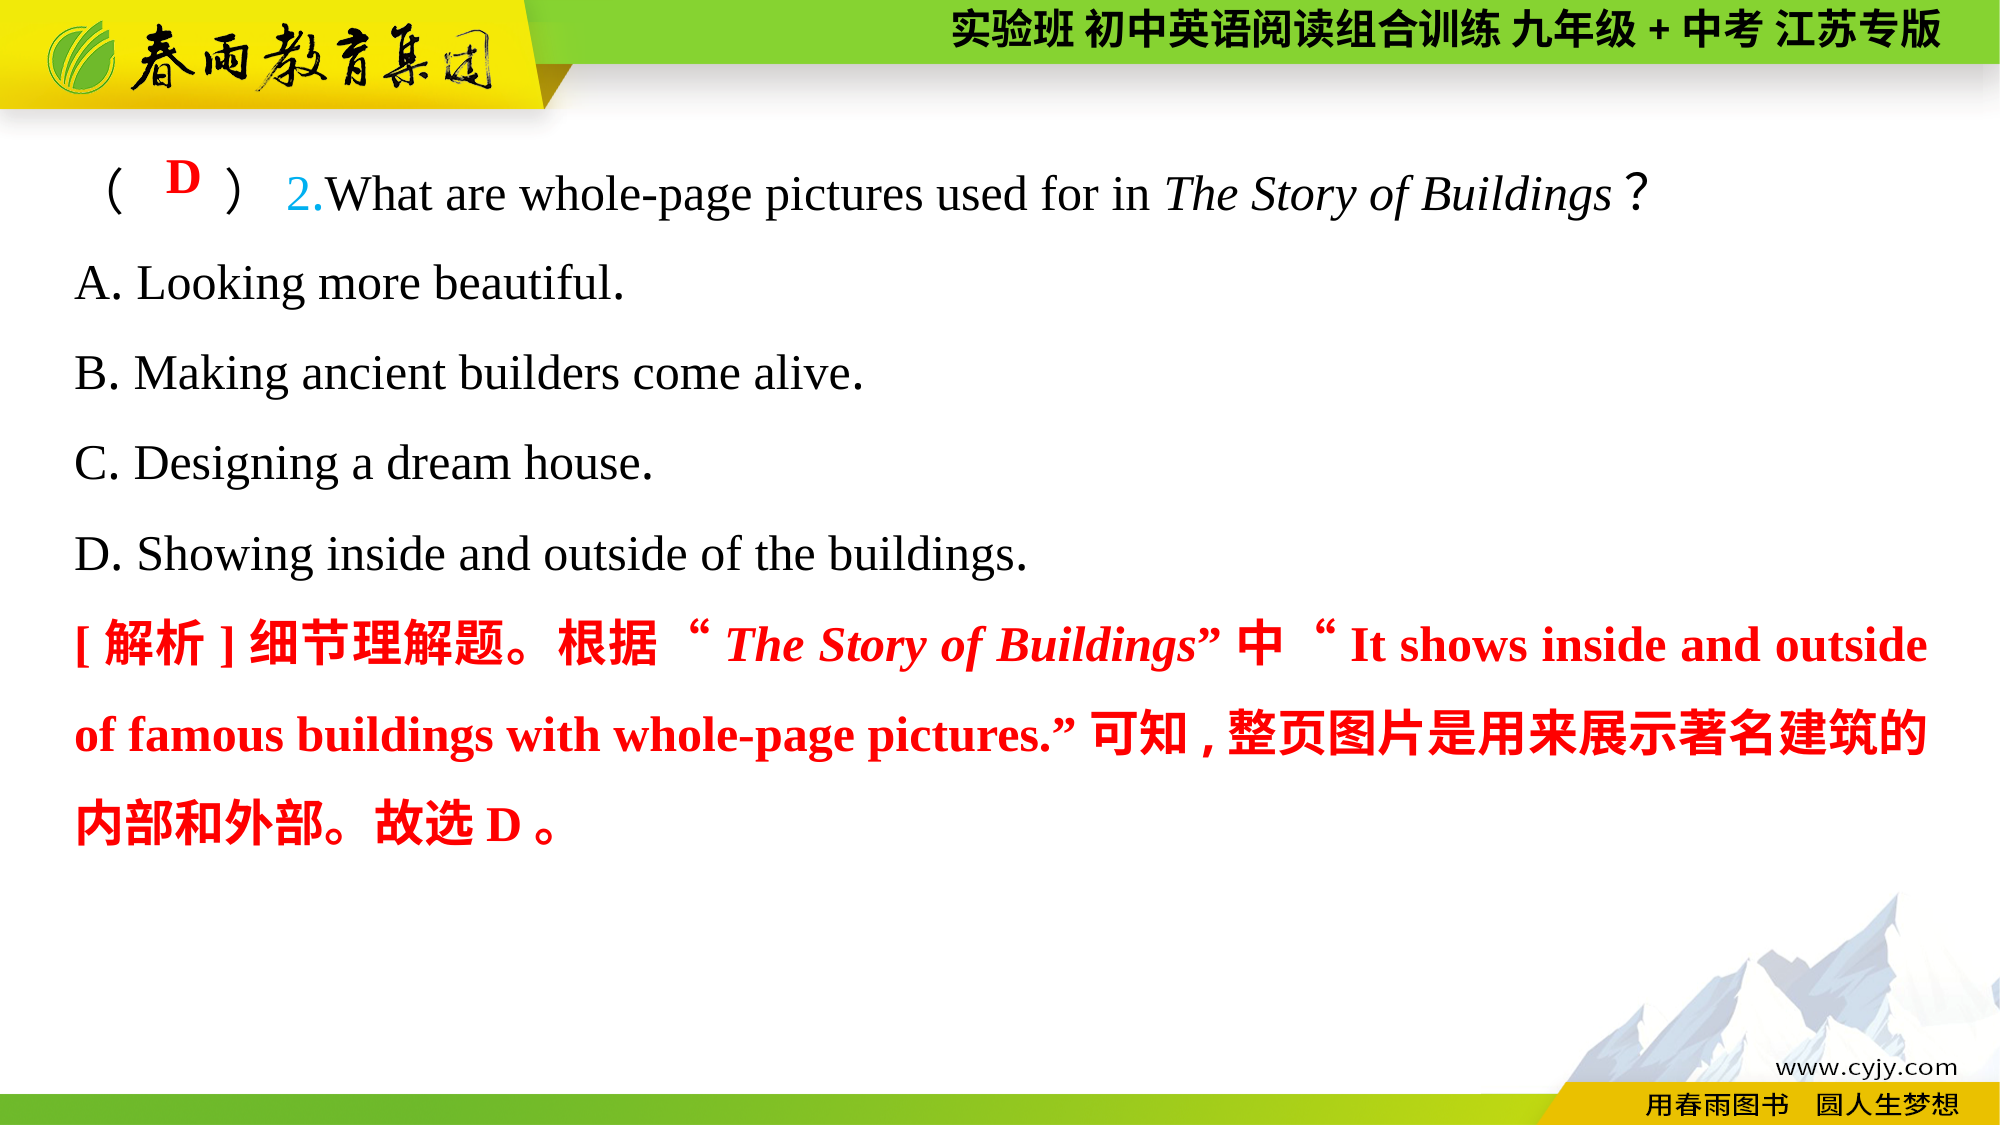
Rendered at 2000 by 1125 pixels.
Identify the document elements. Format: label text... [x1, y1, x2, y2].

text_box [解析]细节理解题。根据“The Story of Buildings”中“It shows inside and outside of famous buildings with whole-page pictures.”可知,整页图片是用来展示著名建筑的内部和外部。故选D。 [59, 574, 1944, 860]
text_box D [151, 136, 217, 211]
list （ ）2.What are whole-page pictures used for in The Story of Buildings？ A. Looking more beautiful. B. Making ancient builders come alive. C. Designing a dream house. D. Showing inside and outside of the buildings. [59, 122, 1944, 574]
picture [0, 0, 2000, 1125]
